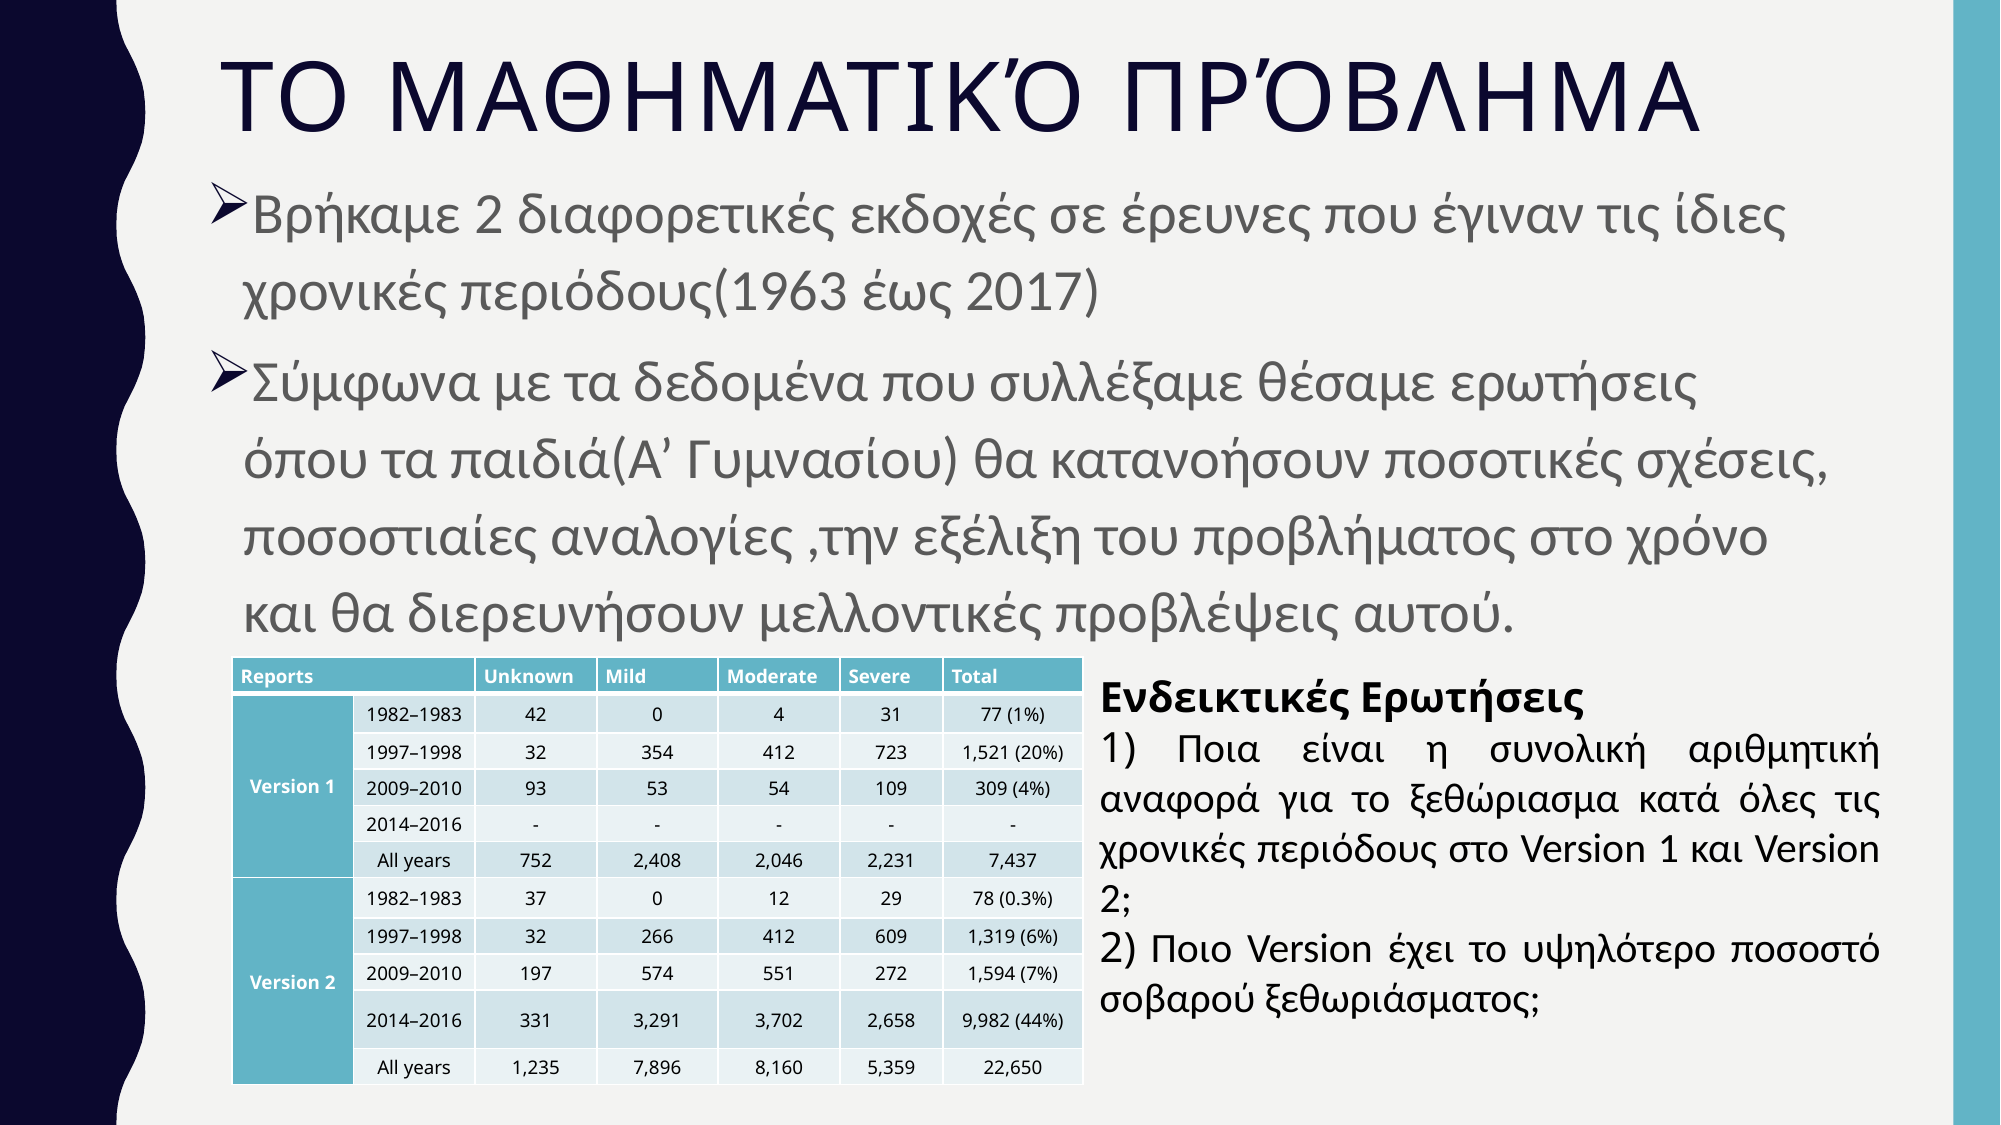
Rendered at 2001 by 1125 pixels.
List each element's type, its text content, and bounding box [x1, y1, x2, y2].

table_cell 1,594 (7%) [944, 955, 1082, 989]
table_cell 354 [598, 734, 717, 768]
table_cell 551 [719, 955, 839, 989]
table_cell 1,521 (20%) [944, 734, 1082, 768]
table_header Moderate [719, 658, 839, 691]
table_cell 0 [598, 696, 717, 732]
table_cell 2014–2016 [354, 991, 474, 1048]
text_box Ενδεικτικές Ερωτήσεις 1) Ποια είναι η συνολική αριθμητική αναφορά για το ξεθώριασμα κατά όλες τις χρονικές περιόδους στο Version 1 και Version 2; 2) Ποιο Version έχει το υψηλότερο ποσοστό σοβαρού ξεθωριάσματος; [1084, 663, 1896, 1074]
table_cell - [598, 806, 717, 841]
table_cell 2009–2010 [354, 770, 474, 805]
table_cell 723 [841, 734, 942, 768]
table_cell Version 1 [233, 696, 353, 877]
table_cell 2,658 [841, 991, 942, 1048]
table_cell 266 [598, 919, 717, 953]
table_cell 1982–1983 [354, 878, 474, 917]
table_header Total [944, 658, 1082, 691]
table_cell 1997–1998 [354, 919, 474, 953]
table_cell 1,235 [476, 1049, 596, 1084]
table_cell 42 [476, 696, 596, 732]
table_cell 12 [719, 878, 839, 917]
table_cell 2,408 [598, 842, 717, 877]
table_cell 1997–1998 [354, 734, 474, 768]
table_header Reports [233, 658, 474, 691]
table_header Unknown [476, 658, 596, 691]
table_cell - [944, 806, 1082, 841]
table_cell 272 [841, 955, 942, 989]
table_cell 32 [476, 734, 596, 768]
table_cell 2,231 [841, 842, 942, 877]
table_cell 7,437 [944, 842, 1082, 877]
table_cell 3,702 [719, 991, 839, 1048]
table_header Severe [841, 658, 942, 691]
table_cell 53 [598, 770, 717, 805]
table_cell 197 [476, 955, 596, 989]
table_cell 54 [719, 770, 839, 805]
table_cell 78 (0.3%) [944, 878, 1082, 917]
list Βρήκαμε 2 διαφορετικές εκδοχές σε έρευνες που έγιναν τις ίδιες χρονικές περιόδους(1963 έως 2017) Σύμφωνα με τα δεδομένα που συλλέξαμε θέσαμε ερωτήσεις όπου τα παιδιά(Α’ Γυμνασίου) θα κατανοήσουν ποσοτικές σχέσεις, ποσοστιαίες αναλογίες ,την εξέλιξη του προβλήματος στο χρόνο και θα διερευνήσουν μελλοντικές προβλέψεις αυτού. [191, 160, 1847, 729]
table_cell Version 2 [233, 878, 353, 1084]
table_cell - [841, 806, 942, 841]
table_cell 29 [841, 878, 942, 917]
table_cell 752 [476, 842, 596, 877]
table_cell 0 [598, 878, 717, 917]
table_cell 574 [598, 955, 717, 989]
table_header Mild [598, 658, 717, 691]
table_cell 109 [841, 770, 942, 805]
table_cell 3,291 [598, 991, 717, 1048]
table_cell 331 [476, 991, 596, 1048]
table_cell 309 (4%) [944, 770, 1082, 805]
table_cell 412 [719, 919, 839, 953]
table_cell 5,359 [841, 1049, 942, 1084]
table_cell 1982–1983 [354, 696, 474, 732]
table_cell 9,982 (44%) [944, 991, 1082, 1048]
table_cell 37 [476, 878, 596, 917]
table_cell 77 (1%) [944, 696, 1082, 732]
table_cell 8,160 [719, 1049, 839, 1084]
table_cell 1,319 (6%) [944, 919, 1082, 953]
table_cell - [476, 806, 596, 841]
table_cell 31 [841, 696, 942, 732]
table_cell 22,650 [944, 1049, 1082, 1084]
table_cell 609 [841, 919, 942, 953]
table_cell - [719, 806, 839, 841]
table_cell 2009–2010 [354, 955, 474, 989]
title Το μαθηματικό πρόβλημα [205, 40, 1861, 161]
table_cell 2014–2016 [354, 806, 474, 841]
table_cell 32 [476, 919, 596, 953]
table_cell 2,046 [719, 842, 839, 877]
table_cell All years [354, 1049, 474, 1084]
table_cell 7,896 [598, 1049, 717, 1084]
table_cell All years [354, 842, 474, 877]
table_cell 412 [719, 734, 839, 768]
table_cell 93 [476, 770, 596, 805]
table_cell 4 [719, 696, 839, 732]
